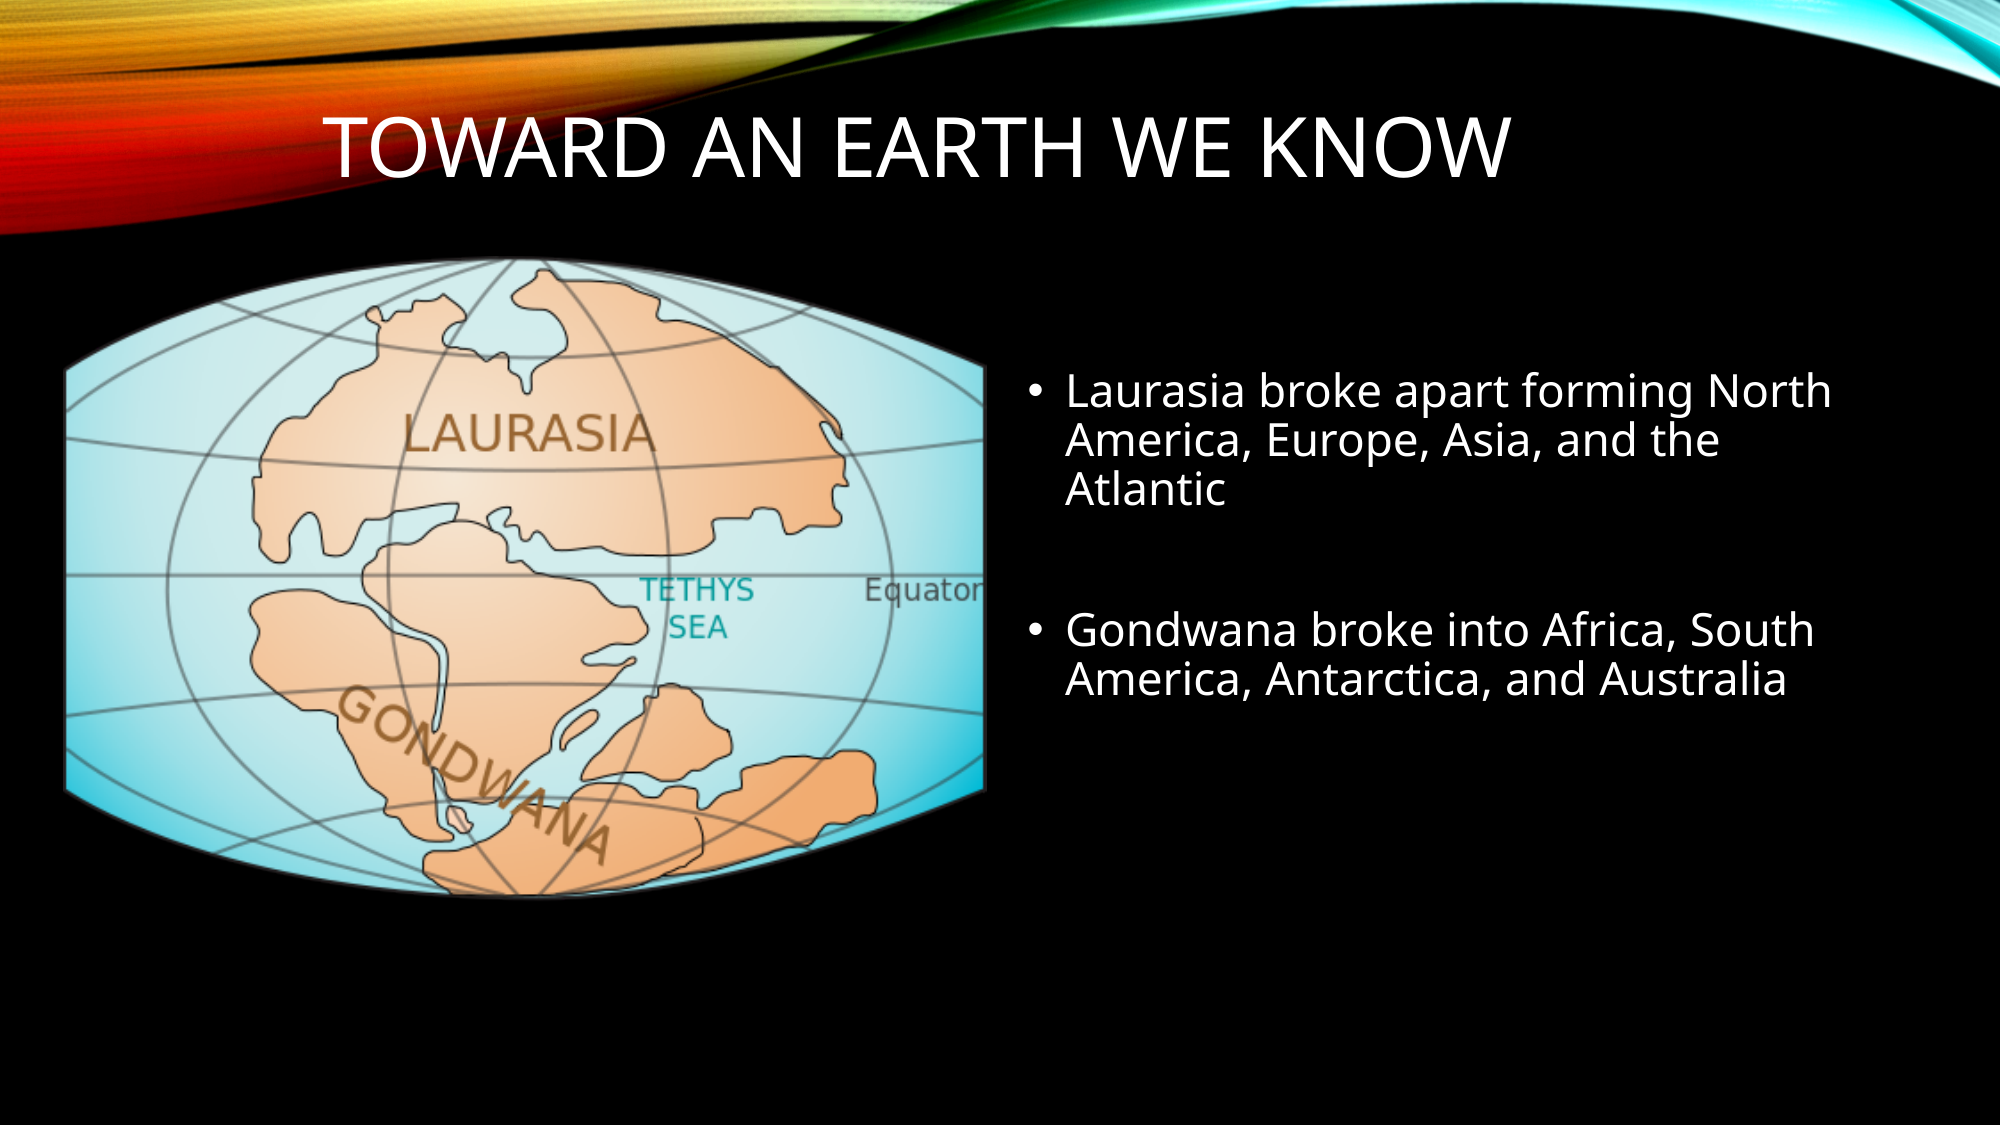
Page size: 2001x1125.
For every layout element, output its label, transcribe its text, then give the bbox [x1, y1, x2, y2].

picture [0, 0, 2000, 237]
list Laurasia broke apart forming North America, Europe, Asia, and the Atlantic Gondwana broke into Africa, South America, Antarctica, and Australia [1012, 360, 1888, 1021]
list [63, 255, 987, 1031]
title Toward an Earth We Know [211, 44, 1625, 257]
